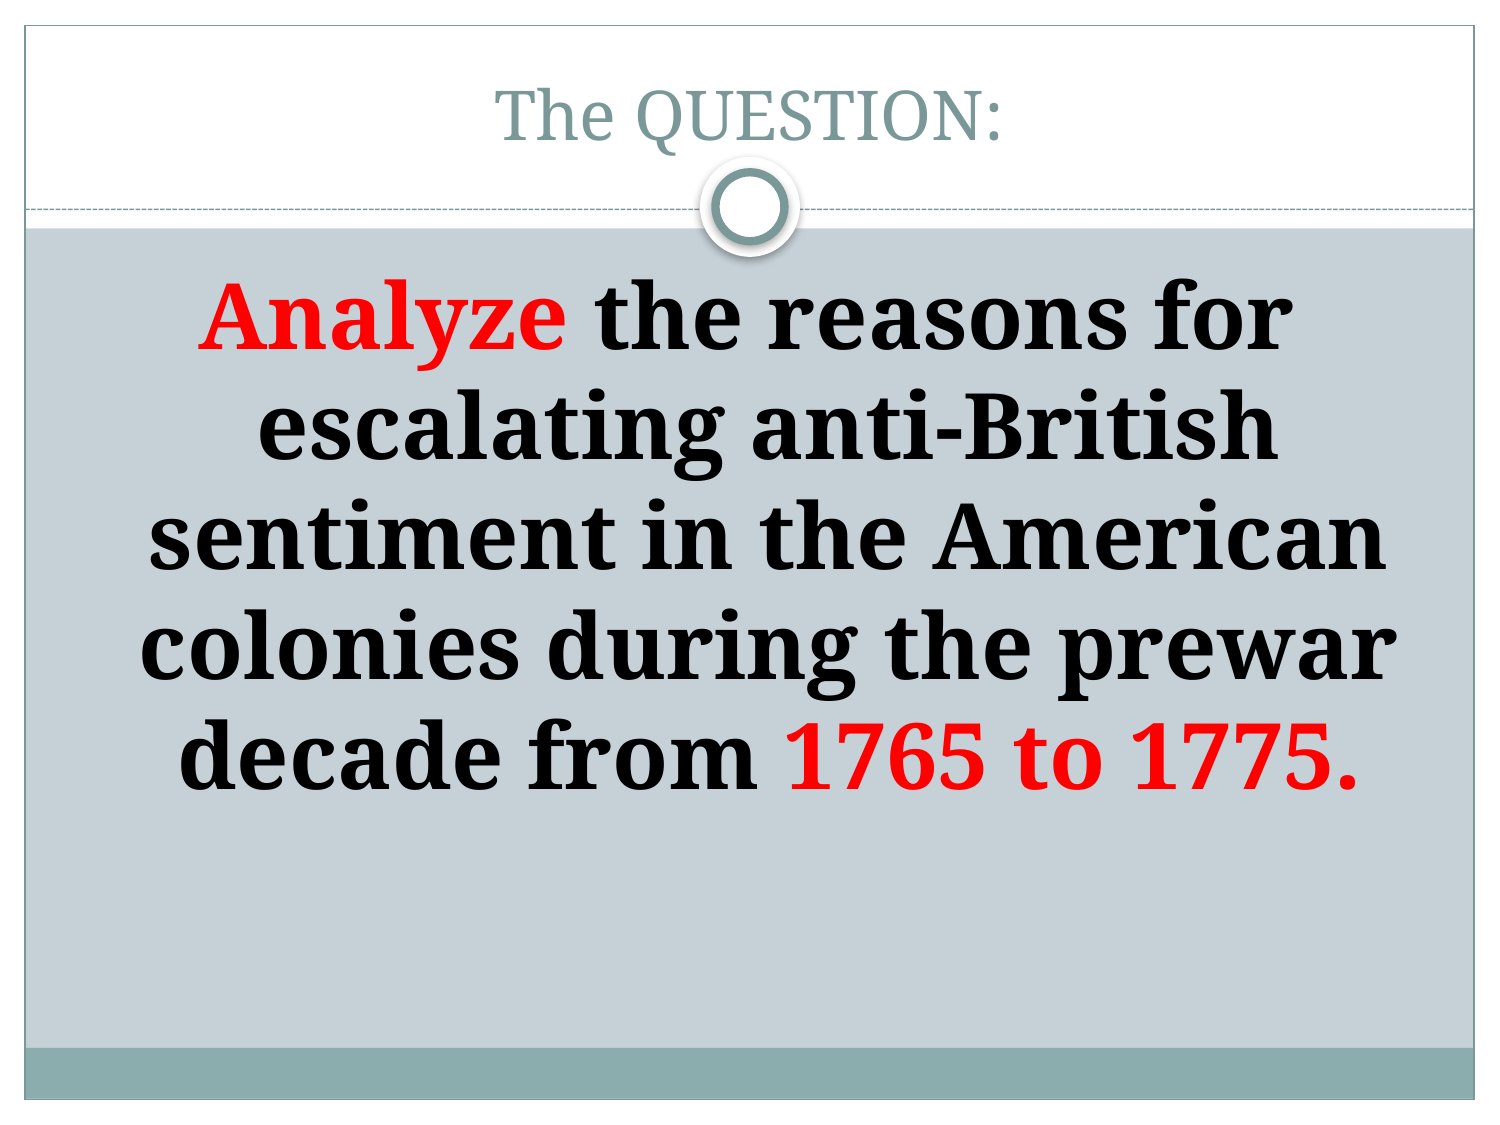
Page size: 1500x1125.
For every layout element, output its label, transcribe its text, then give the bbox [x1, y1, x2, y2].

title The QUESTION: [49, 37, 1450, 162]
list Analyze the reasons for escalating anti-British sentiment in the American colonies during the prewar decade from 1765 to 1775. [49, 250, 1445, 1001]
